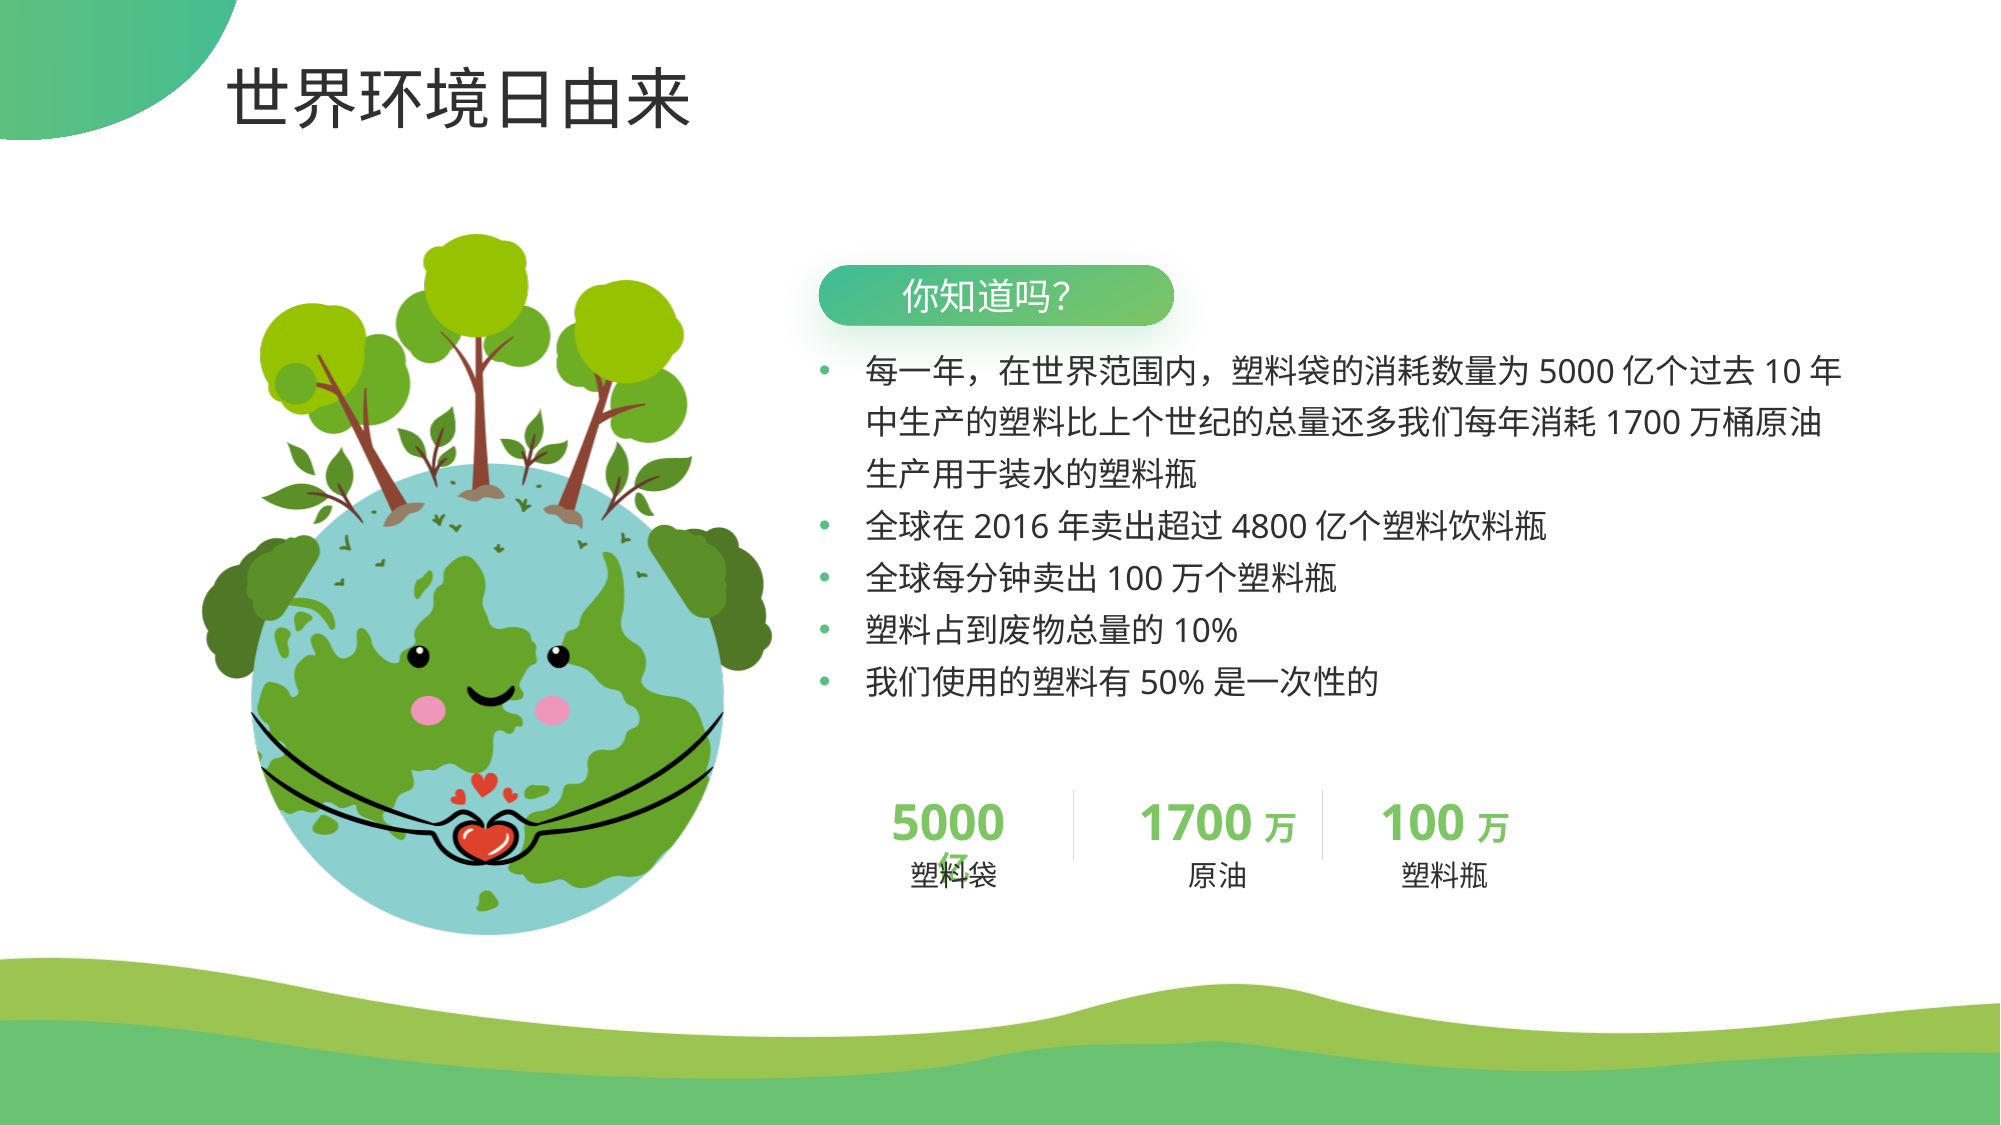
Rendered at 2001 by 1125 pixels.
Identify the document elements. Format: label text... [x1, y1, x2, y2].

picture [0, 0, 2000, 1125]
text_box 100万 [1362, 790, 1528, 859]
text_box 5000亿 [955, 790, 1049, 895]
text_box 塑料瓶 [1375, 849, 1516, 900]
text_box 世界环境日由来 [210, 49, 708, 117]
text_box 1700万 [1113, 790, 1322, 859]
text_box 塑料袋 [955, 849, 1025, 900]
text_box 你知道吗？ [955, 264, 1175, 327]
text_box 每一年，在世界范围内，塑料袋的消耗数量为5000亿个过去10年中生产的塑料比上个世纪的总量还多我们每年消耗1700万桶原油生产用于装水的塑料瓶 全球在2016年卖出超过4800亿个塑料饮料瓶 全球每分钟卖出100万个塑料瓶 塑料占到废物总量的10% 我们使用的塑料有50%是一次性的 [955, 337, 1856, 707]
text_box 原油 [1148, 849, 1289, 900]
text_box [0, 0, 238, 141]
